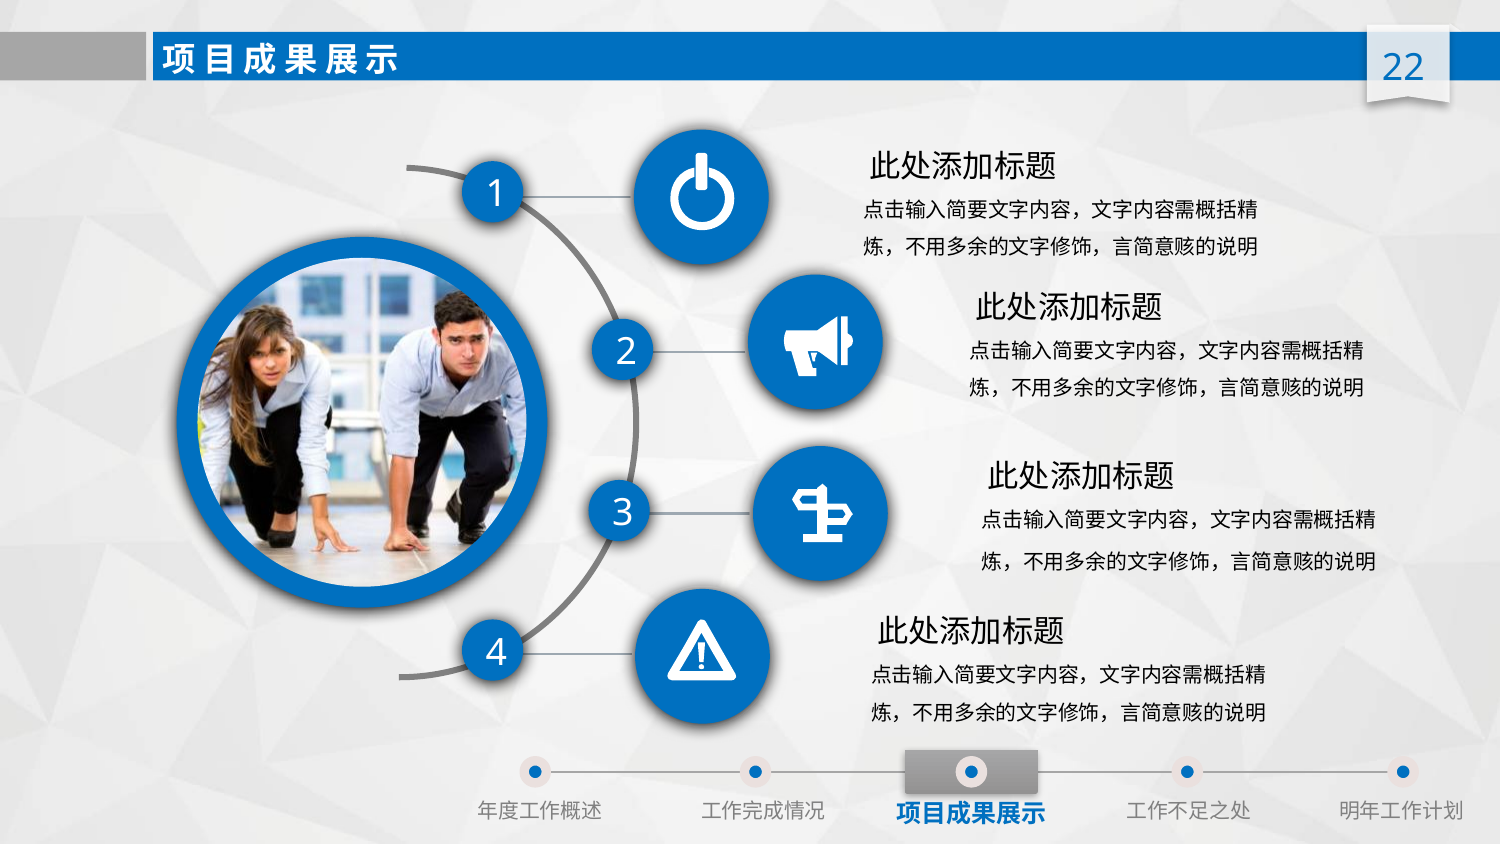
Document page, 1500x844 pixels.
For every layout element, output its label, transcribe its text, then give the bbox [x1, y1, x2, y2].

text_box [404, 162, 453, 179]
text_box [176, 236, 548, 608]
text_box [532, 554, 606, 637]
text_box 此处添加标题 [862, 603, 1080, 641]
text_box [627, 395, 642, 470]
text_box 3 [586, 477, 652, 544]
text_box 2 [589, 316, 656, 383]
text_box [630, 126, 772, 268]
text_box 点击输入简要文字内容，文字内容需概括精炼，不用多余的文字修饰，言简意赅的说明 [848, 176, 1285, 267]
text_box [631, 585, 774, 727]
text_box 项 目 成 果 展 示 [147, 31, 491, 86]
text_box 此处添加标题 [972, 448, 1191, 486]
text_box 1 [459, 159, 526, 225]
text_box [744, 271, 886, 413]
text_box 点击输入简要文字内容，文字内容需概括精 炼，不用多余的文字修饰，言简意赅的说明 [966, 486, 1415, 581]
text_box [396, 666, 453, 683]
text_box 4 [459, 617, 526, 683]
text_box 此处添加标题 [854, 138, 1072, 176]
text_box 点击输入简要文字内容，文字内容需概括精炼，不用多余的文字修饰，言简意赅的说明 [856, 641, 1285, 732]
picture [0, 81, 1500, 844]
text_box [749, 442, 892, 585]
text_box 此处添加标题 [960, 279, 1179, 317]
picture [0, 0, 1500, 31]
text_box [533, 208, 616, 308]
text_box 点击输入简要文字内容，文字内容需概括精炼，不用多余的文字修饰，言简意赅的说明 [954, 317, 1391, 408]
